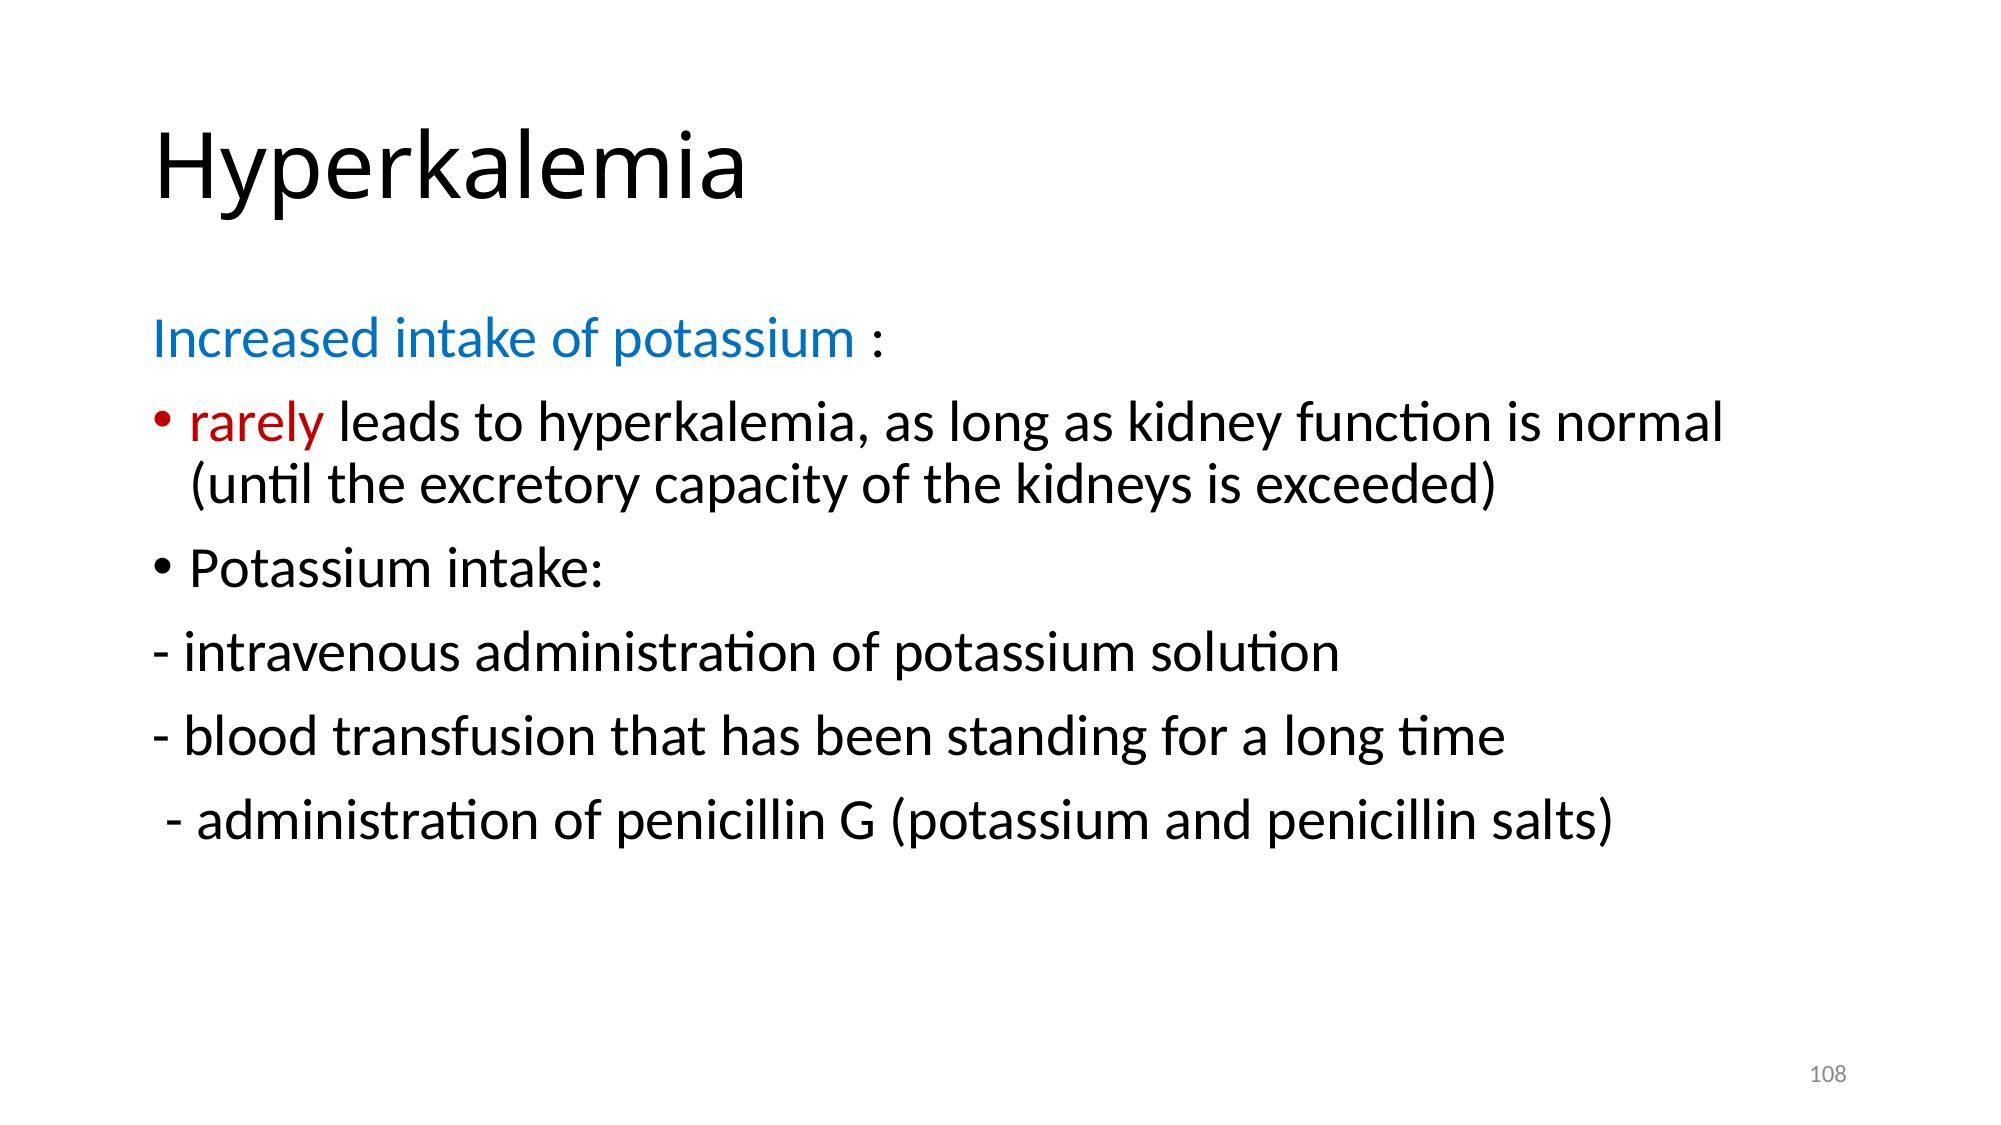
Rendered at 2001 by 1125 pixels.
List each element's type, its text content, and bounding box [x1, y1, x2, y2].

title Hyperkalemia [137, 59, 1863, 278]
list Increased intake of potassium : rarely leads to hyperkalemia, as long as kidney function is normal (until the excretory capacity of the kidneys is exceeded) Potassium intake: - intravenous administration of potassium solution - blood transfusion that has been standing for a long time - administration of penicillin G (potassium and penicillin salts) [137, 299, 1863, 1014]
slide_number 108 [1412, 1042, 1863, 1103]
